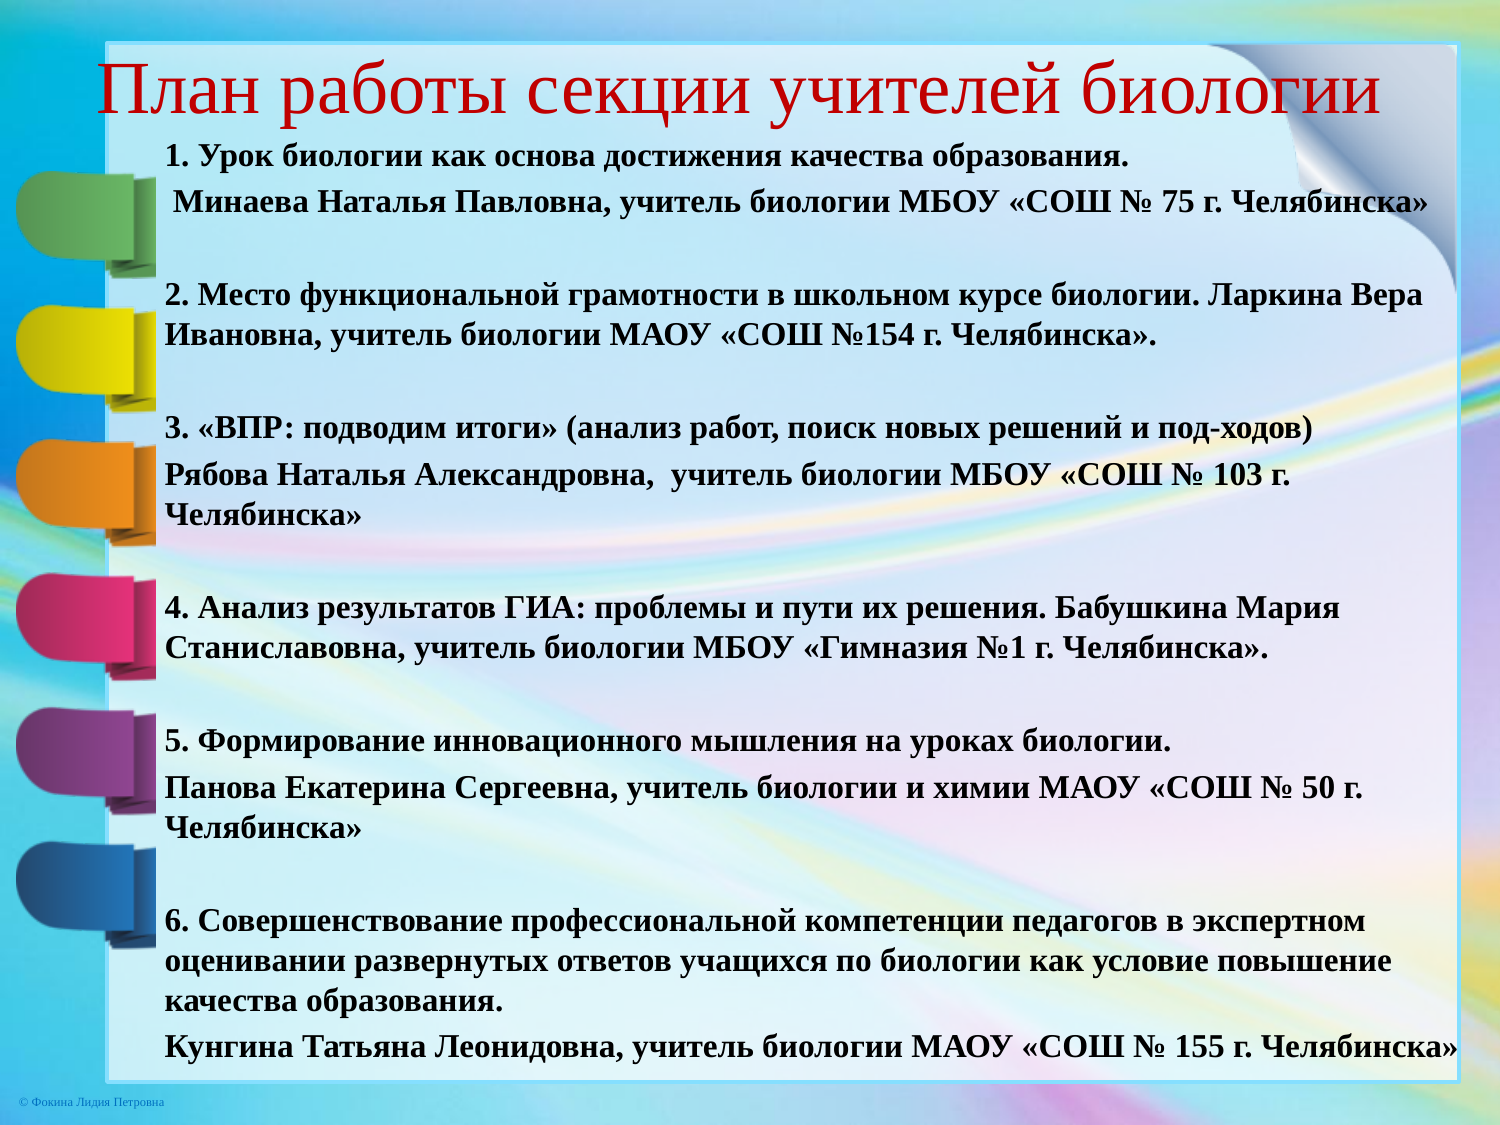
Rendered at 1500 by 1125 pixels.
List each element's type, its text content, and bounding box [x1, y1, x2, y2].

picture [0, 172, 1500, 1125]
title План работы секции учителей биологии [64, 30, 1415, 219]
list 1. Урок биологии как основа достижения качества образования. Минаева Наталья Павловна, учитель биологии МБОУ «СОШ № 75 г. Челябинска» 2. Место функциональной грамотности в школьном курсе биологии. Ларкина Вера Ивановна, учитель биологии МАОУ «СОШ №154 г. Челябинска». 3. «ВПР: подводим итоги» (анализ работ, поиск новых решений и под-ходов) Рябова Наталья Александровна, учитель биологии МБОУ «СОШ № 103 г. Челябинска» 4. Анализ результатов ГИА: проблемы и пути их решения. Бабушкина Мария Станиславовна, учитель биологии МБОУ «Гимназия №1 г. Челябинска». 5. Формирование инновационного мышления на уроках биологии. Панова Екатерина Сергеевна, учитель биологии и химии МАОУ «СОШ № 50 г. Челябинска» 6. Совершенствование профессиональной компетенции педагогов в экспертном оценивании развернутых ответов учащихся по биологии как условие повышение качества образования. Кунгина Татьяна Леонидовна, учитель биологии МАОУ «СОШ № 155 г. Челябинска» [149, 125, 1500, 1000]
picture [0, 0, 1500, 125]
